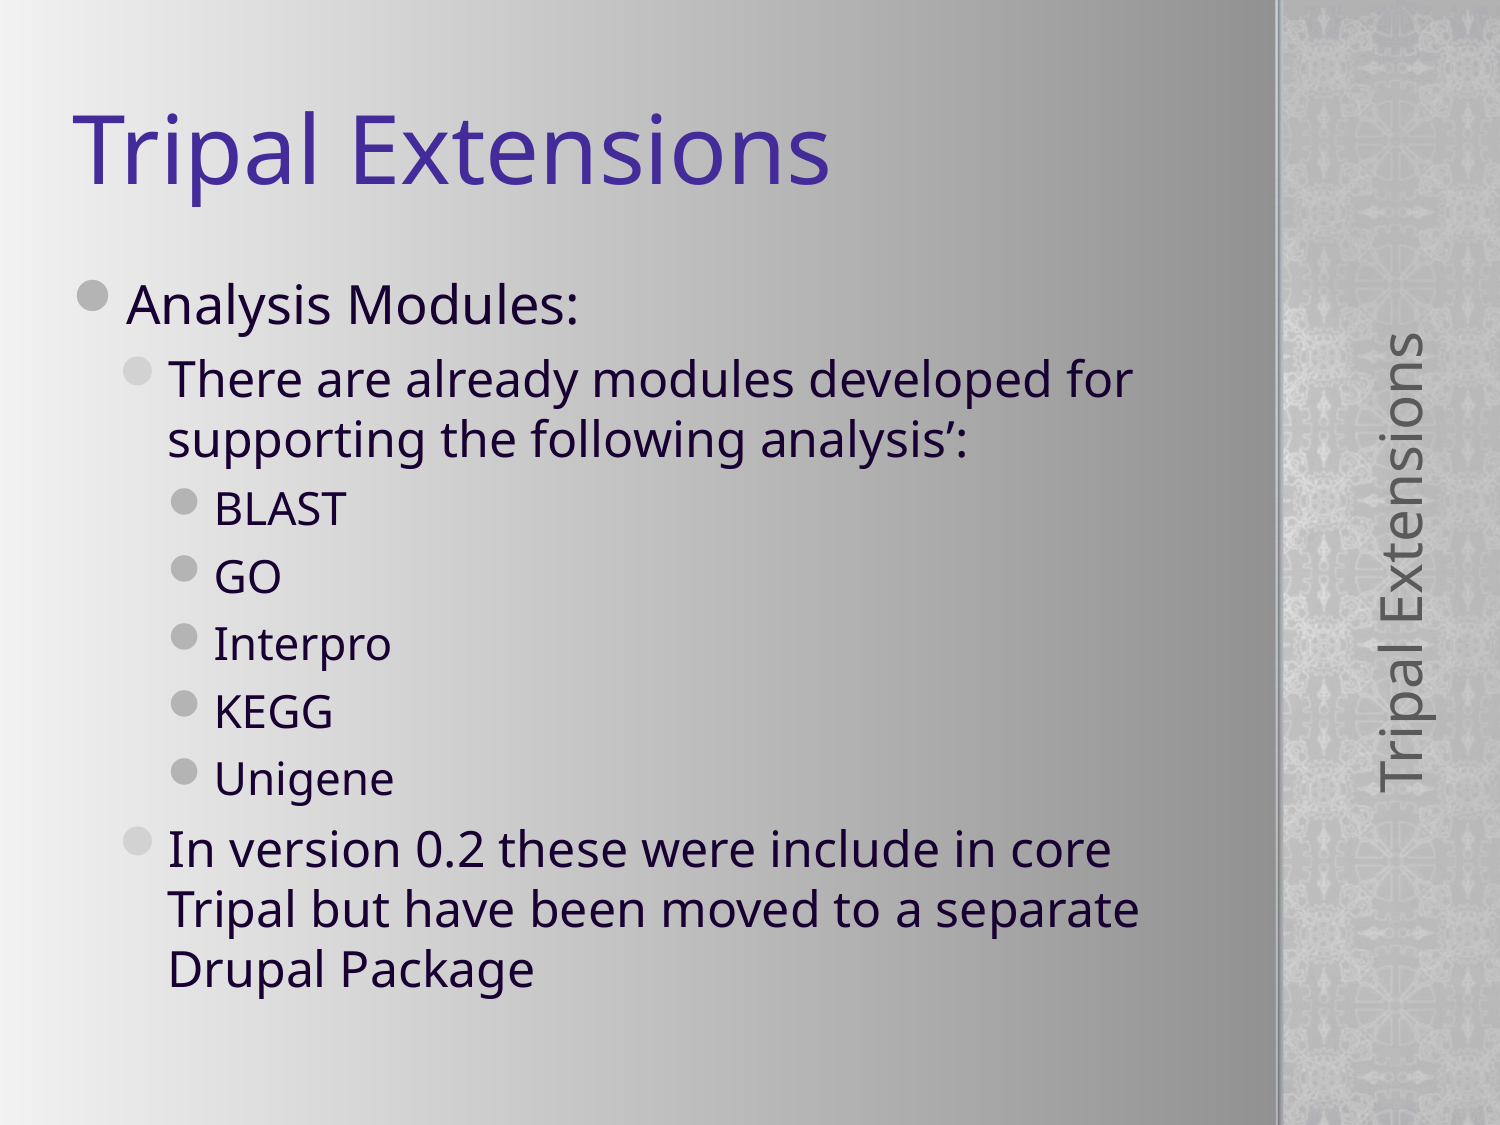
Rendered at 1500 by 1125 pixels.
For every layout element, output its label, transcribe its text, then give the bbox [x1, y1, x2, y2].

list Analysis Modules: There are already modules developed for supporting the following analysis’: BLAST GO Interpro KEGG Unigene In version 0.2 these were include in core Tripal but have been moved to a separate Drupal Package [57, 262, 1220, 1050]
picture [1275, 0, 1500, 1125]
title Tripal Extensions [57, 86, 1220, 207]
